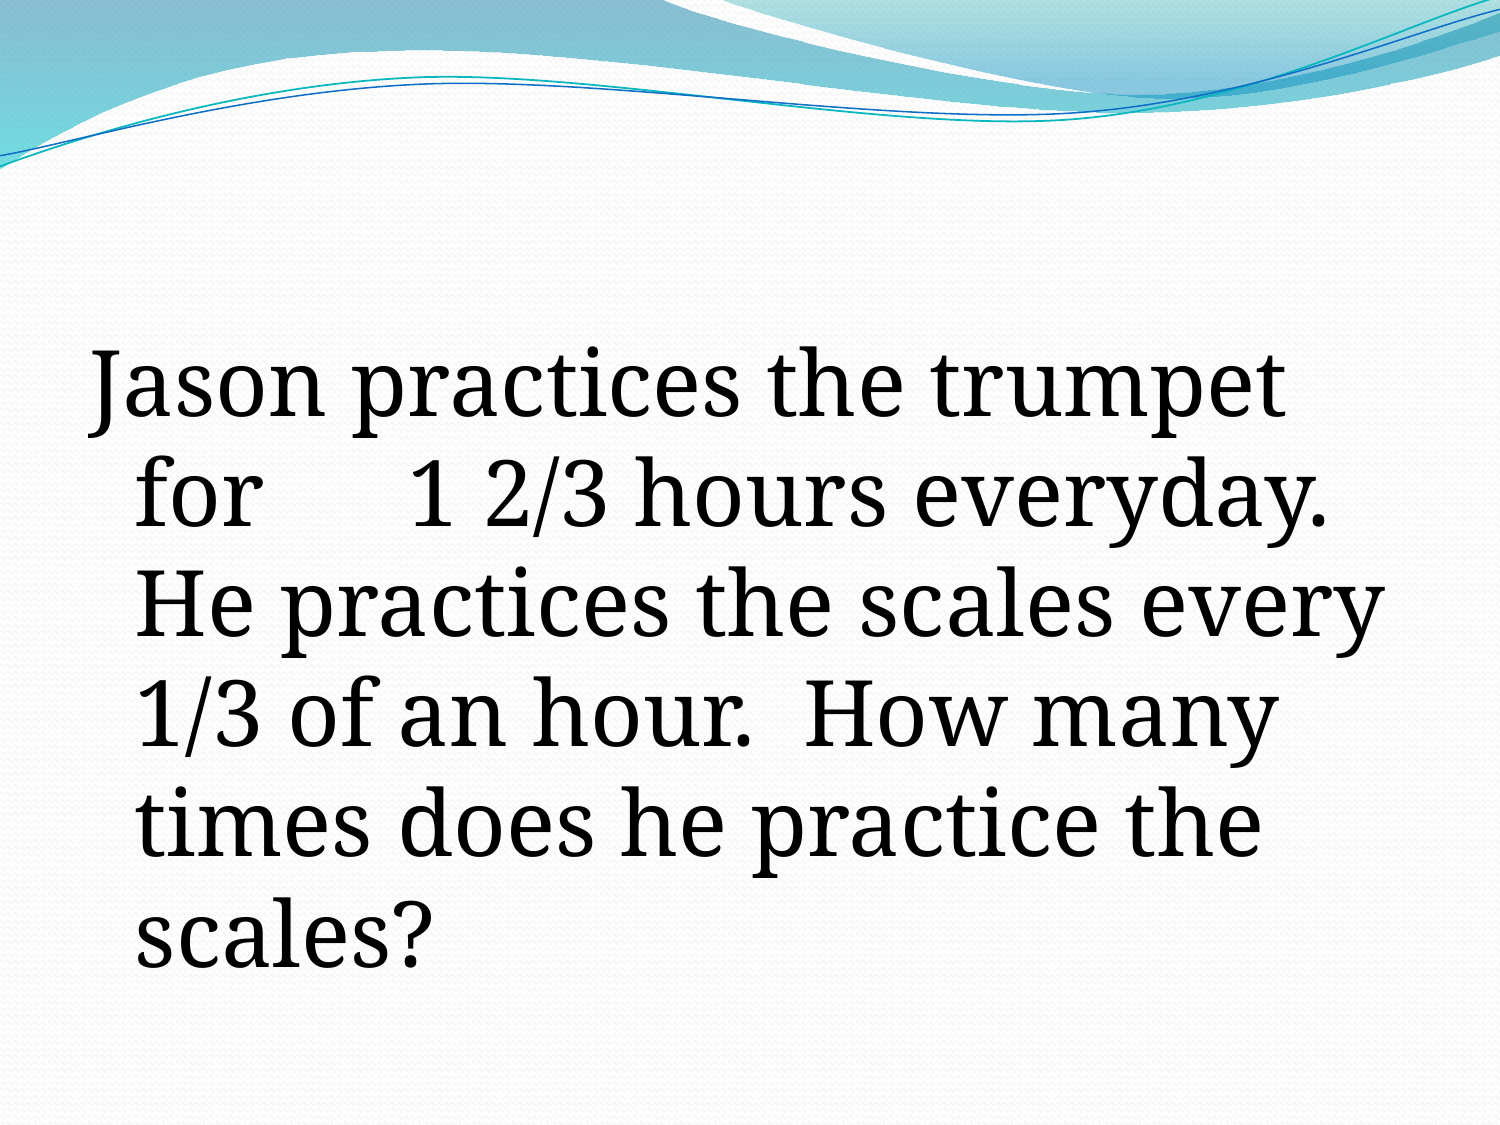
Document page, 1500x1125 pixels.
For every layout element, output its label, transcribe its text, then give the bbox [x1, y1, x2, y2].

list Jason practices the trumpet for 1 2/3 hours everyday. He practices the scales every 1/3 of an hour. How many times does he practice the scales? [75, 317, 1425, 1038]
